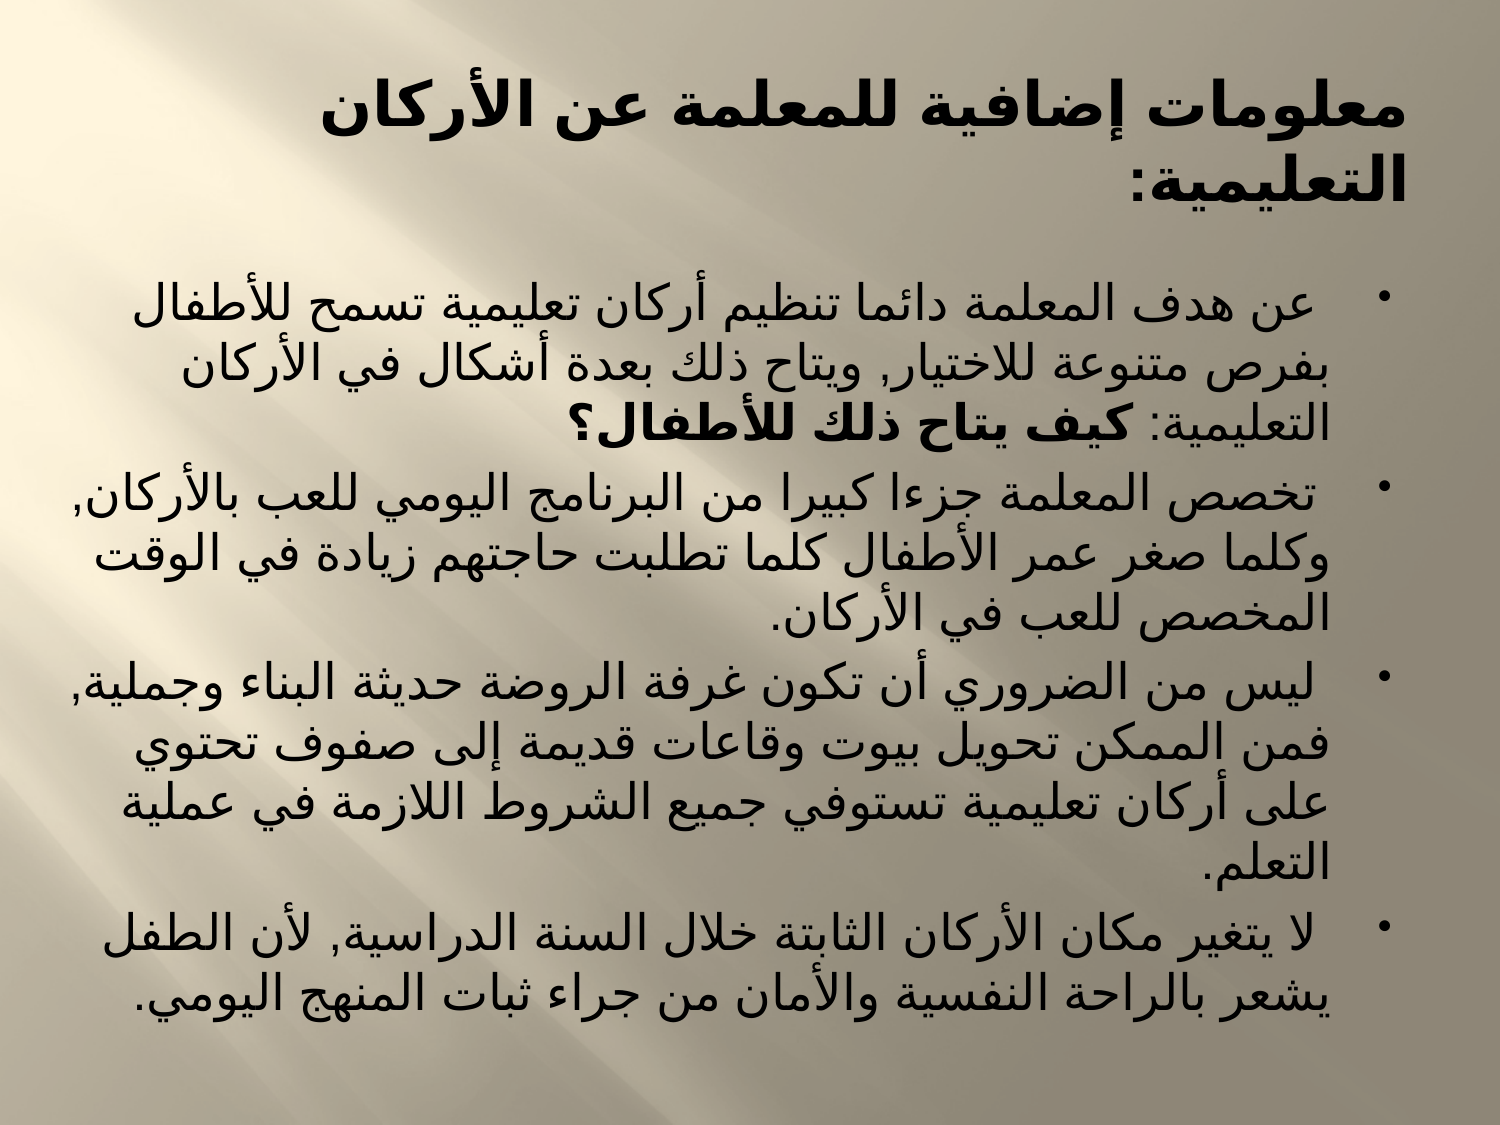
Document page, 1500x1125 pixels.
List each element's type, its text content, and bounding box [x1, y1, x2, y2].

list عن هدف المعلمة دائما تنظيم أركان تعليمية تسمح للأطفال بفرص متنوعة للاختيار, ويتاح ذلك بعدة أشكال في الأركان التعليمية: كيف يتاح ذلك للأطفال؟ تخصص المعلمة جزءا كبيرا من البرنامج اليومي للعب بالأركان, وكلما صغر عمر الأطفال كلما تطلبت حاجتهم زيادة في الوقت المخصص للعب في الأركان. ليس من الضروري أن تكون غرفة الروضة حديثة البناء وجملية, فمن الممكن تحويل بيوت وقاعات قديمة إلى صفوف تحتوي على أركان تعليمية تستوفي جميع الشروط اللازمة في عملية التعلم. لا يتغير مكان الأركان الثابتة خلال السنة الدراسية, لأن الطفل يشعر بالراحة النفسية والأمان من جراء ثبات المنهج اليومي. [49, 262, 1426, 1036]
title معلومات إضافية للمعلمة عن الأركان التعليمية: [75, 45, 1425, 233]
